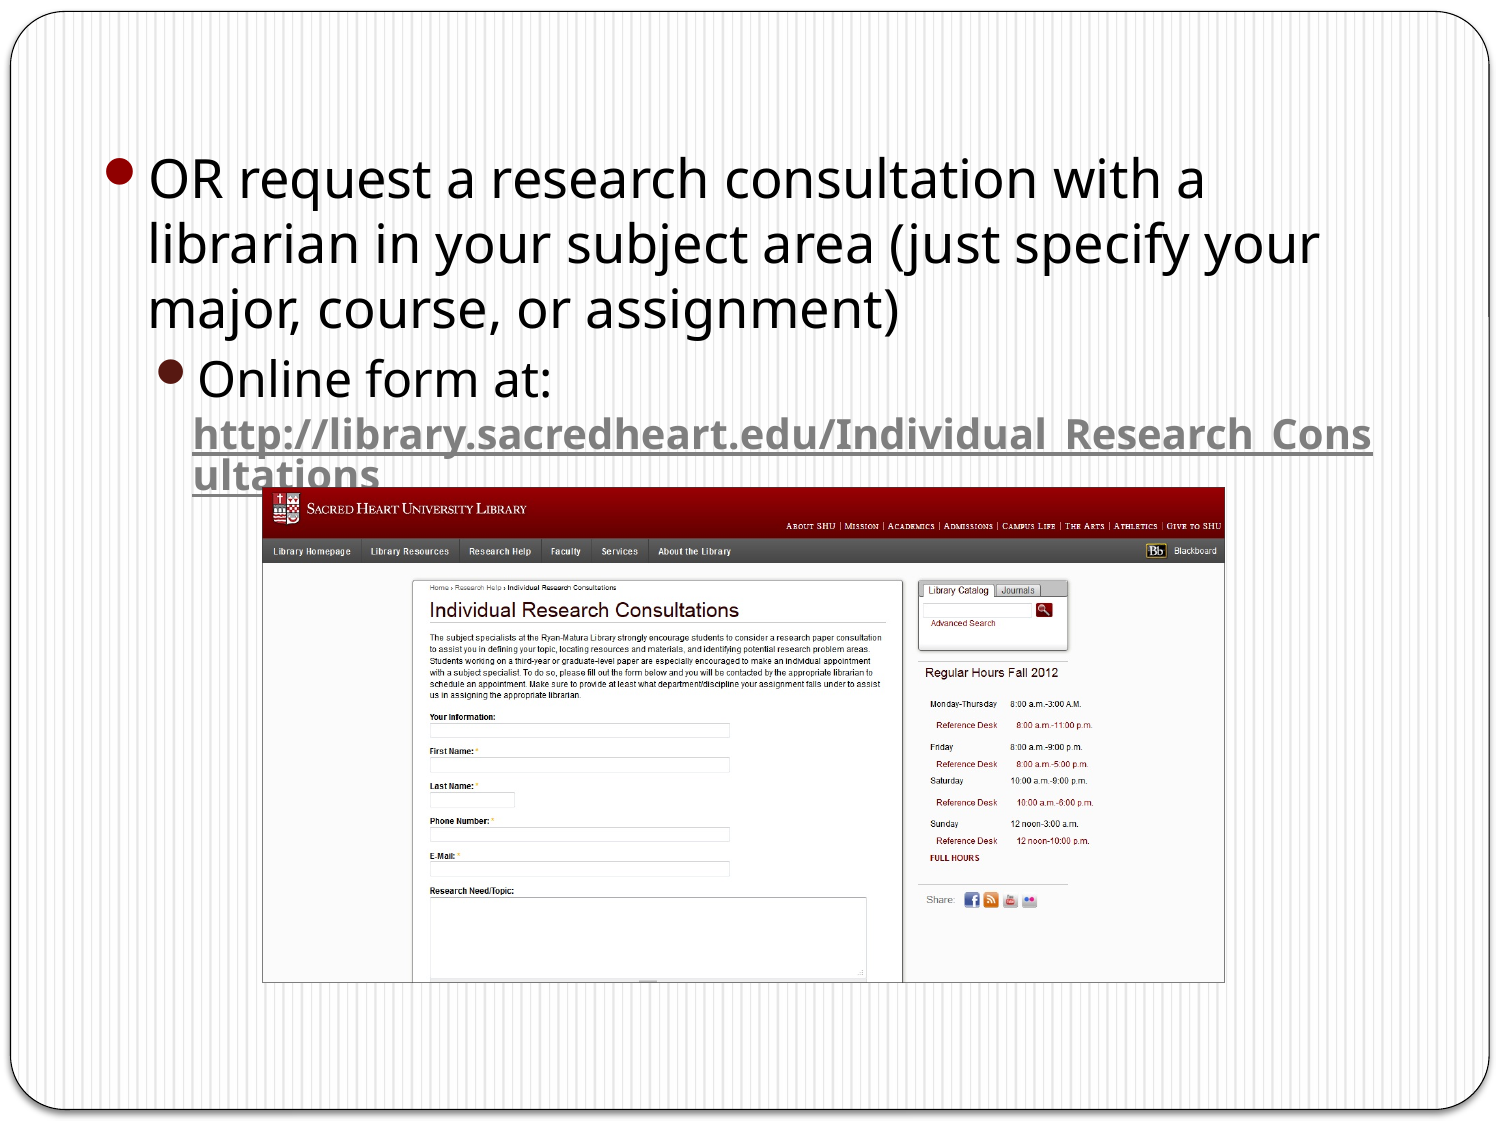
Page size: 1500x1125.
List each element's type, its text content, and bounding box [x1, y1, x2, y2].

picture [262, 487, 1226, 983]
list OR request a research consultation with a librarian in your subject area (just specify your major, course, or assignment) Online form at: http://library.sacredheart.edu/Individual_Research_Consultations [87, 137, 1413, 988]
